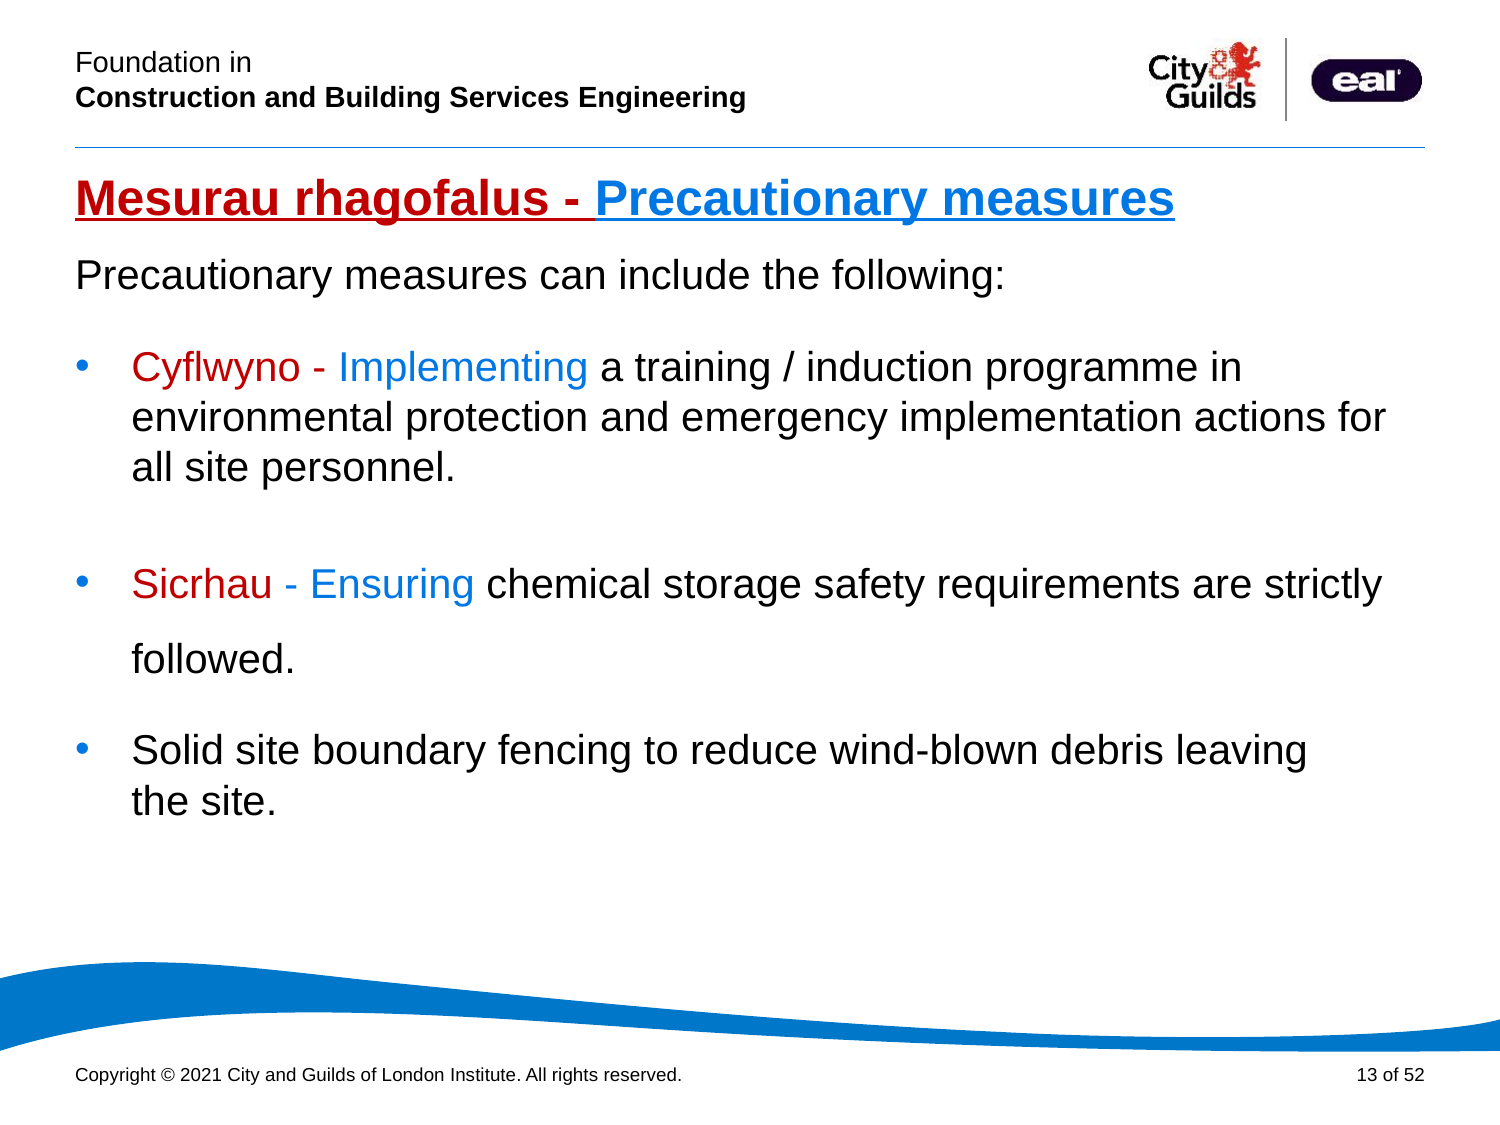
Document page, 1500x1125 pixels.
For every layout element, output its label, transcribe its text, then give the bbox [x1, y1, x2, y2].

picture [1149, 38, 1422, 121]
title Mesurau rhagofalus - Precautionary measures [74, 165, 1426, 229]
list Precautionary measures can include the following: Cyflwyno - Implementing a training / induction programme in environmental protection and emergency implementation actions for all site personnel. Sicrhau - Ensuring chemical storage safety requirements are strictly followed. Solid site boundary fencing to reduce wind-blown debris leaving the site. [74, 247, 1412, 960]
